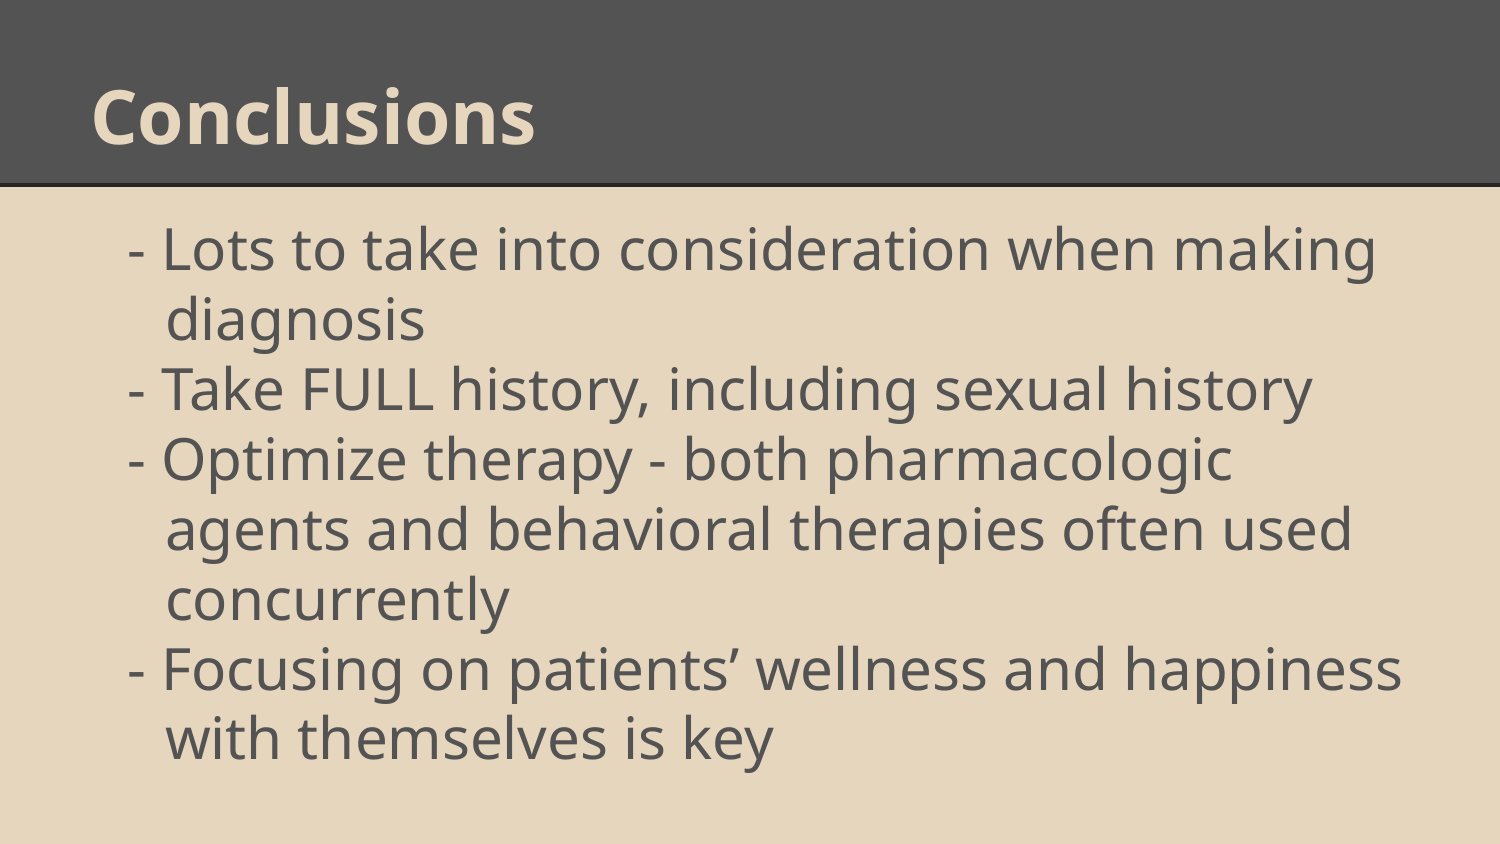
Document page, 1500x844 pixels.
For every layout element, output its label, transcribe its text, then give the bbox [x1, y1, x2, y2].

list - Lots to take into consideration when making diagnosis - Take FULL history, including sexual history - Optimize therapy - both pharmacologic agents and behavioral therapies often used concurrently - Focusing on patients’ wellness and happiness with themselves is key [75, 196, 1425, 808]
title Conclusions [75, 33, 1425, 175]
